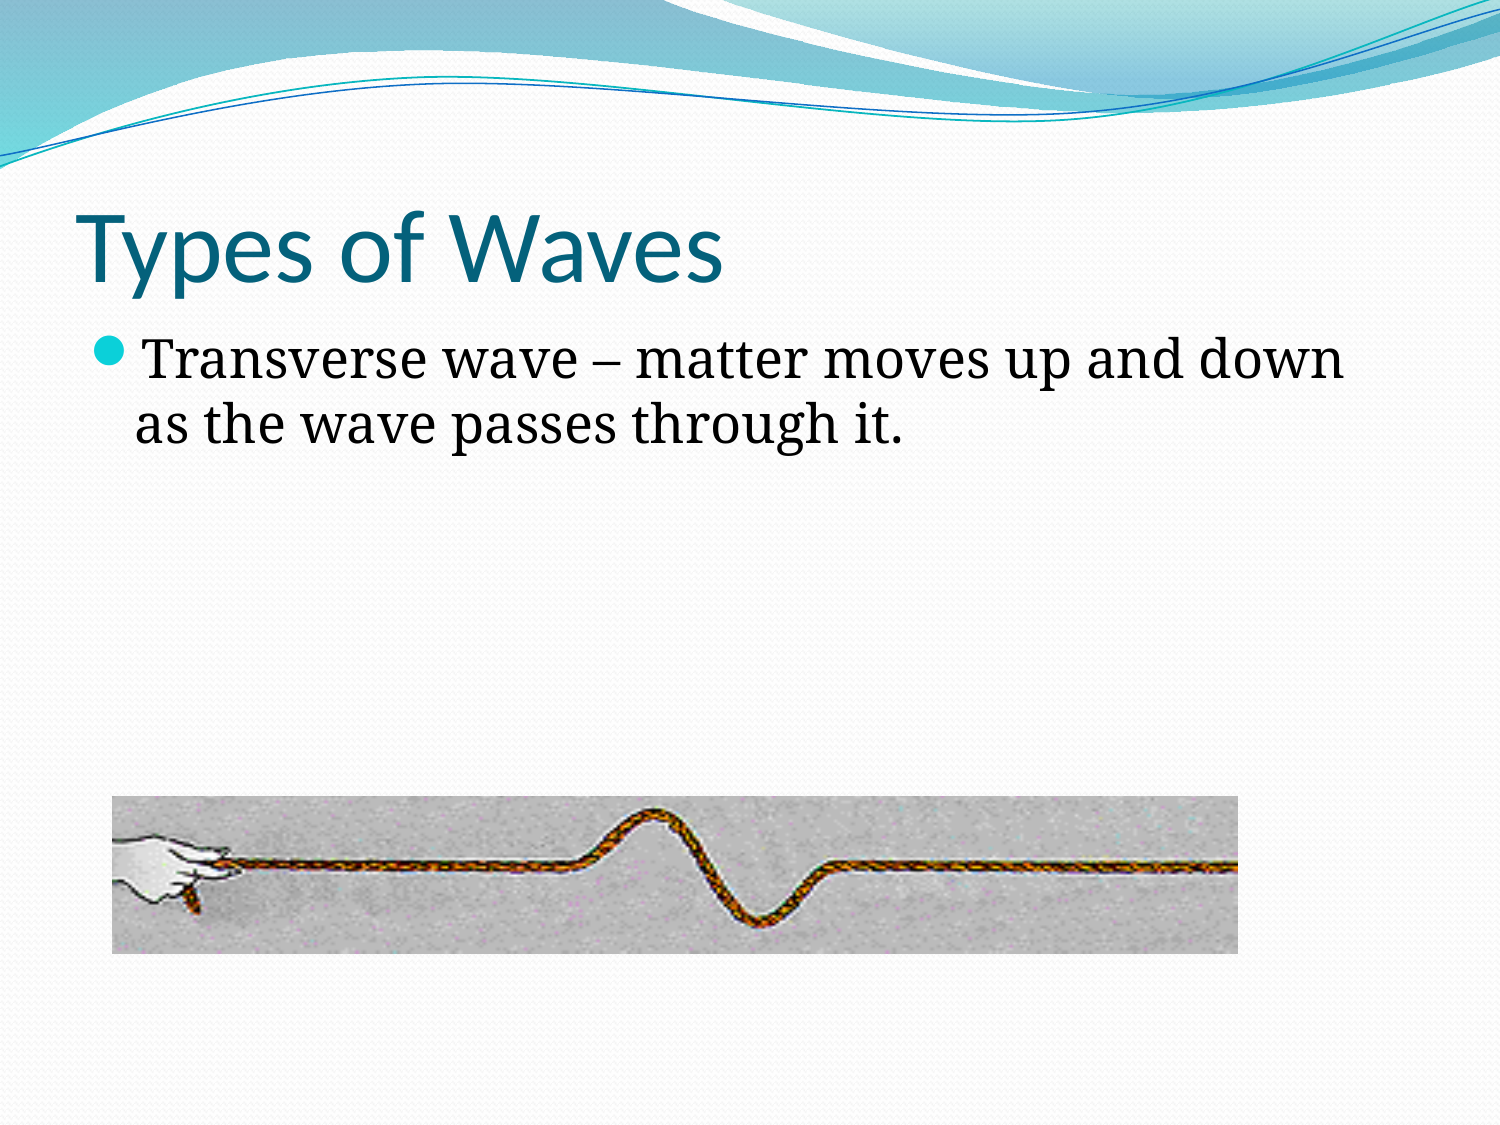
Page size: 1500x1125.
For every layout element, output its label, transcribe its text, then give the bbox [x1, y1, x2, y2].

list Transverse wave – matter moves up and down as the wave passes through it. [75, 317, 1425, 1038]
picture [112, 795, 1238, 954]
title Types of Waves [75, 115, 1425, 303]
